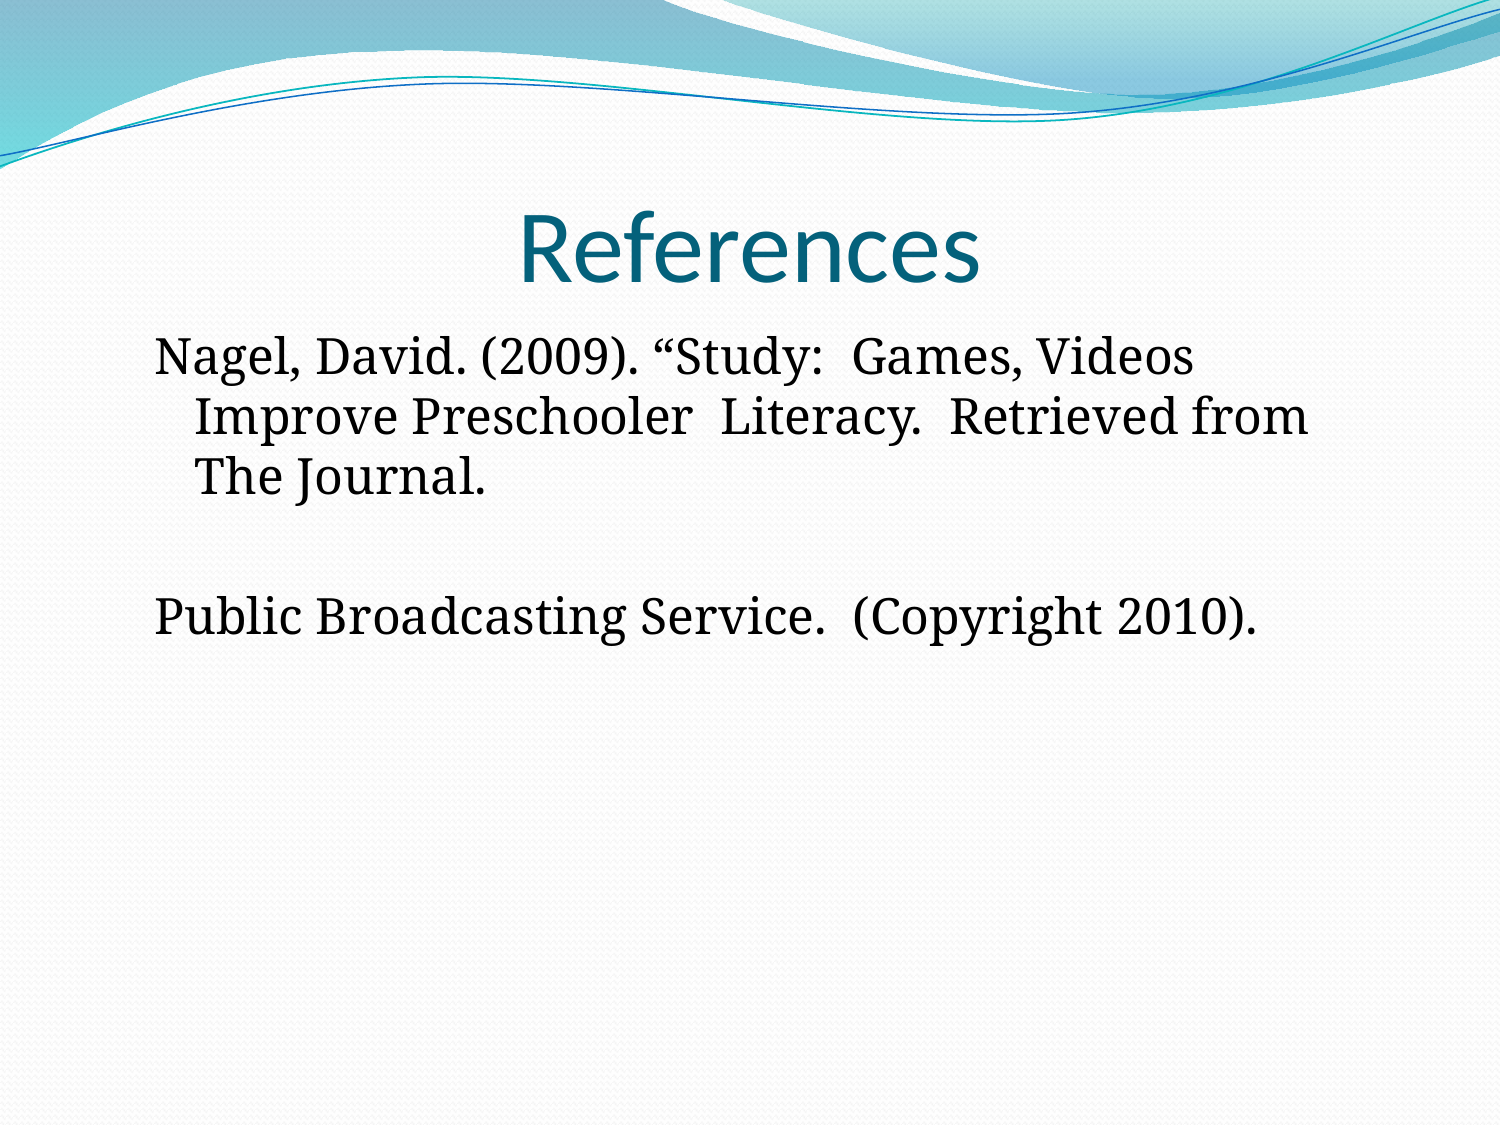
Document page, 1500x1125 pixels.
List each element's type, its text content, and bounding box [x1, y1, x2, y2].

list Nagel, David. (2009). “Study: Games, Videos Improve Preschooler Literacy. Retrieved from The Journal. Public Broadcasting Service. (Copyright 2010). [75, 317, 1425, 1038]
title References [75, 115, 1425, 303]
